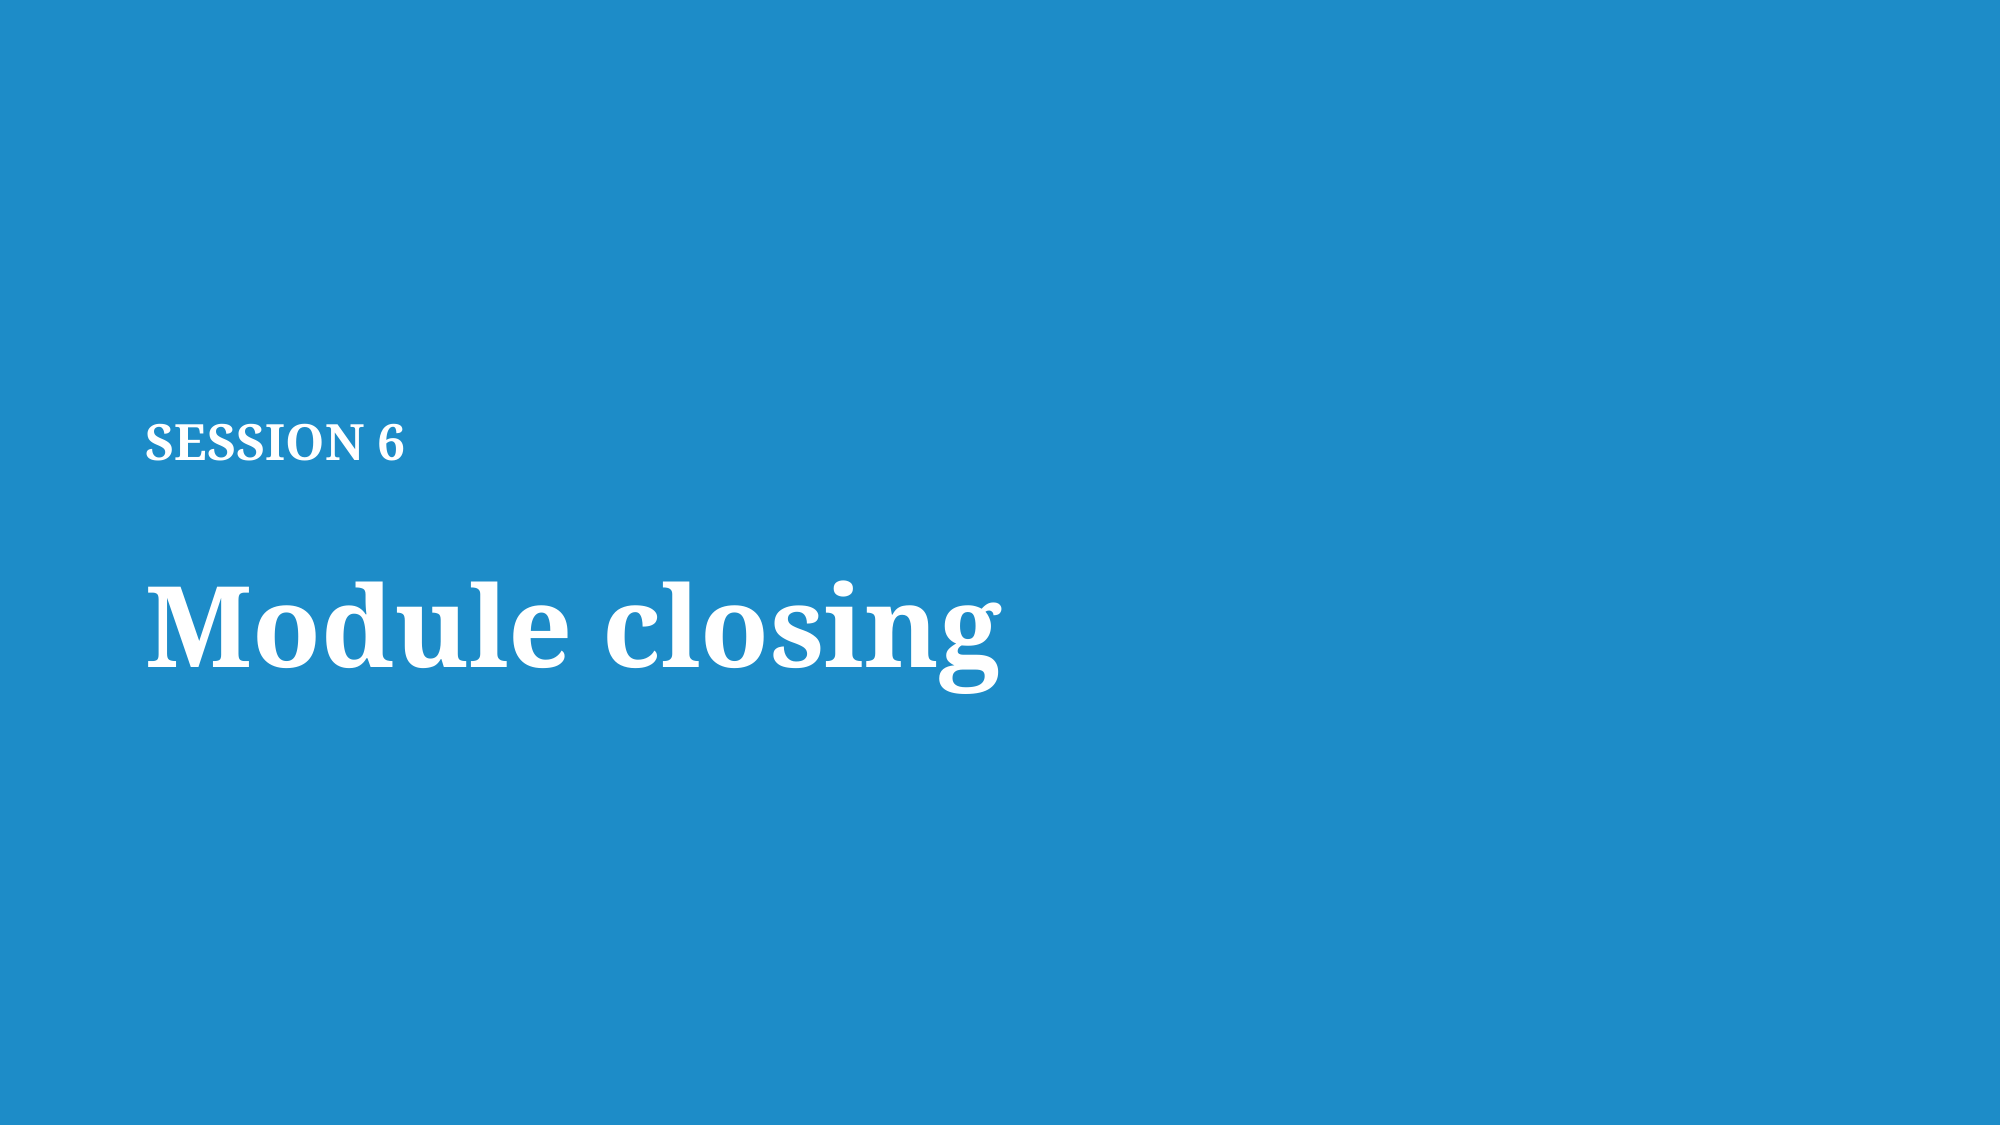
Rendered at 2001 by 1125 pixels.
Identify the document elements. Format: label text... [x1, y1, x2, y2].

title SESSION 6 Module closing [130, 508, 1792, 601]
